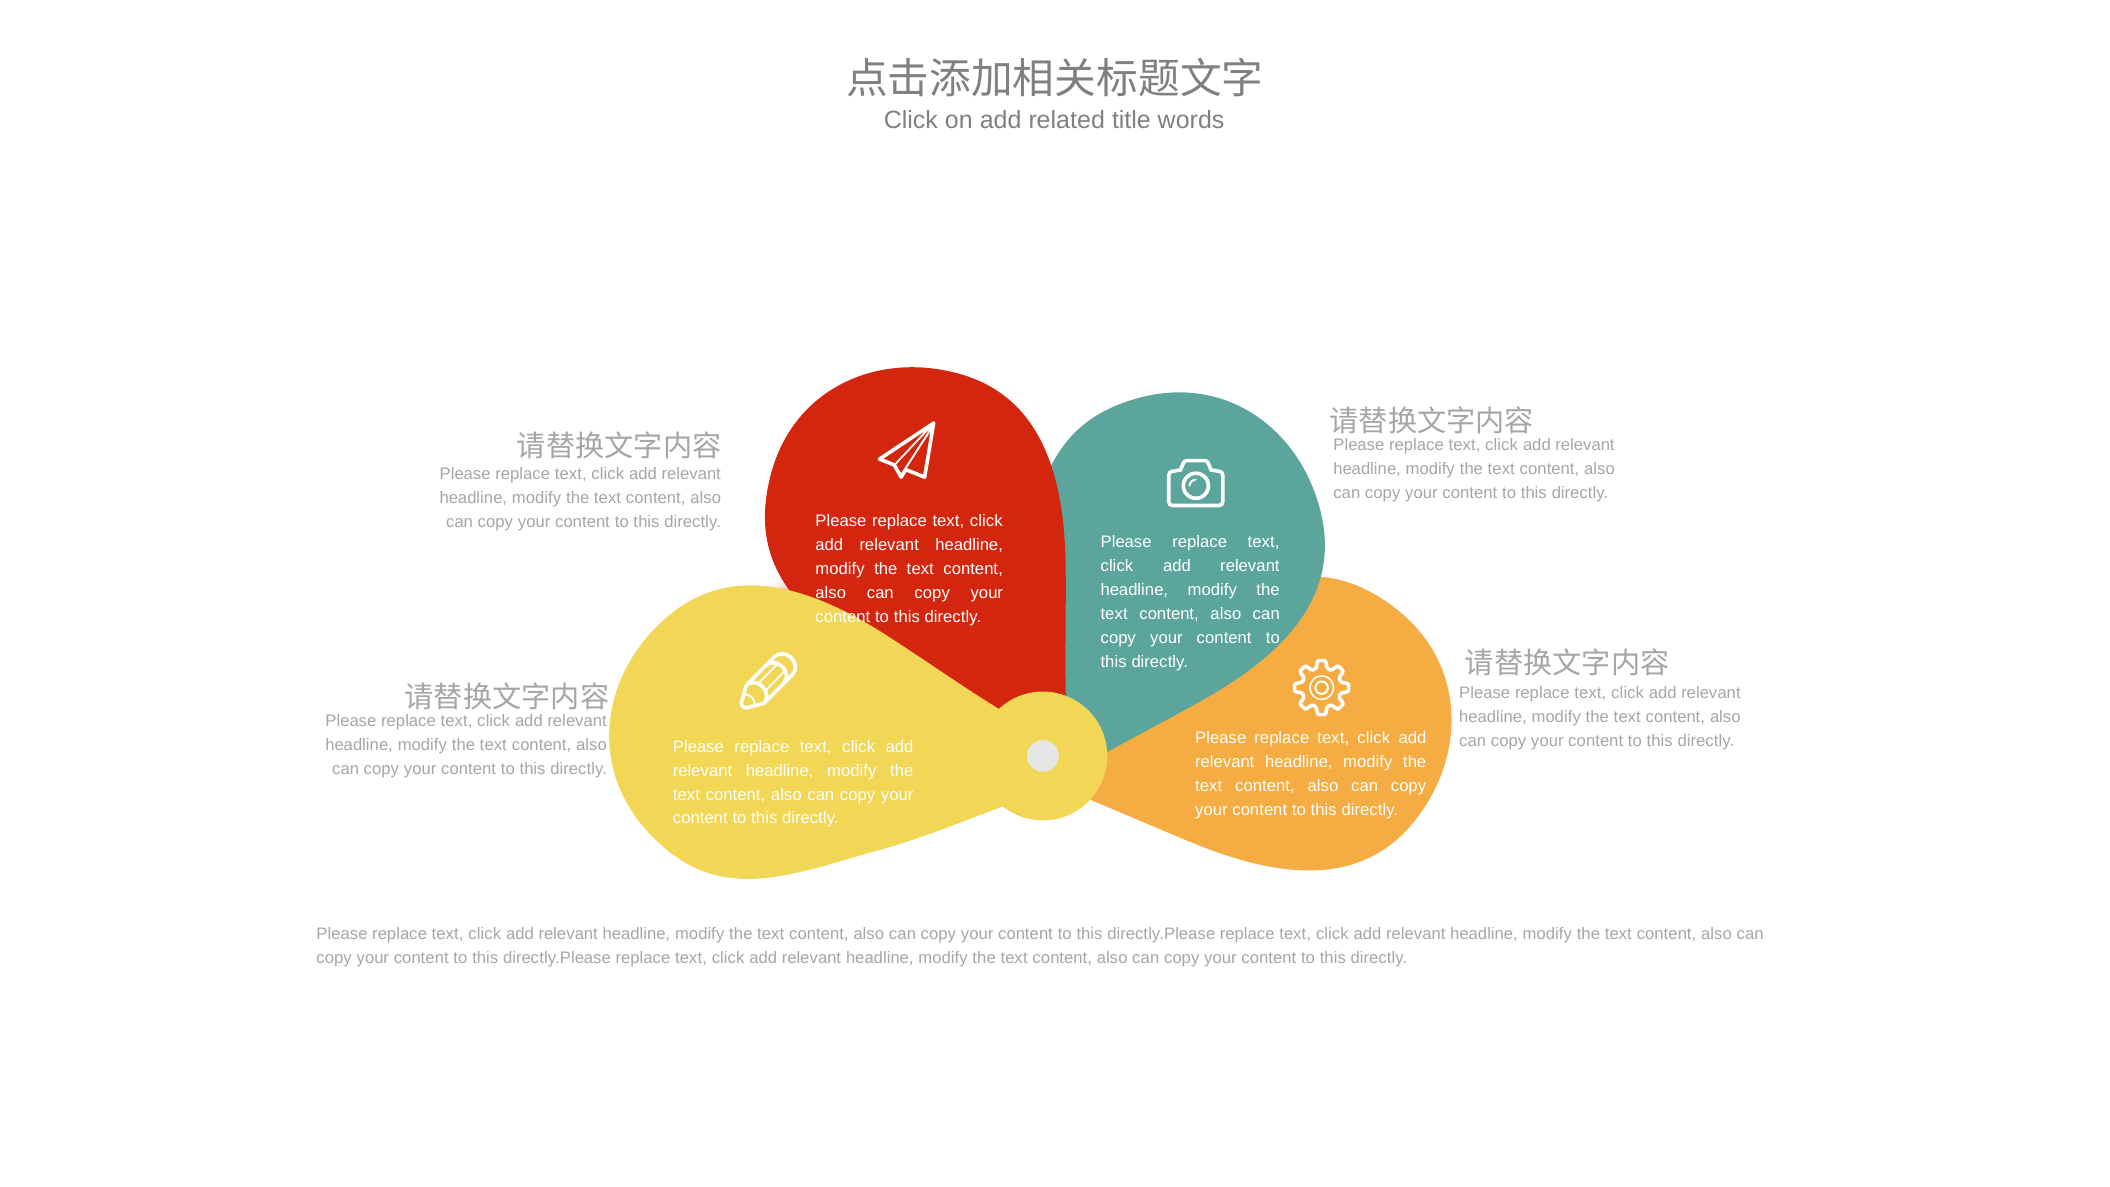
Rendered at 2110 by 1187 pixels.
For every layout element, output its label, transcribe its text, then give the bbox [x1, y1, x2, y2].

text_box Please replace text, click add relevant headline, modify the text content, also can copy your content to this directly.Please replace text, click add relevant headline, modify the text content, also can copy your content to this directly.Please replace text, click add relevant headline, modify the text content, also can copy your content to this directly. [316, 918, 1793, 967]
text_box 点击添加相关标题文字 [803, 44, 1307, 107]
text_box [624, 373, 1442, 921]
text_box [409, 420, 624, 530]
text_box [295, 671, 611, 777]
text_box Click on add related title words [864, 95, 1246, 158]
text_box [1442, 395, 1644, 501]
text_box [1459, 637, 1771, 749]
